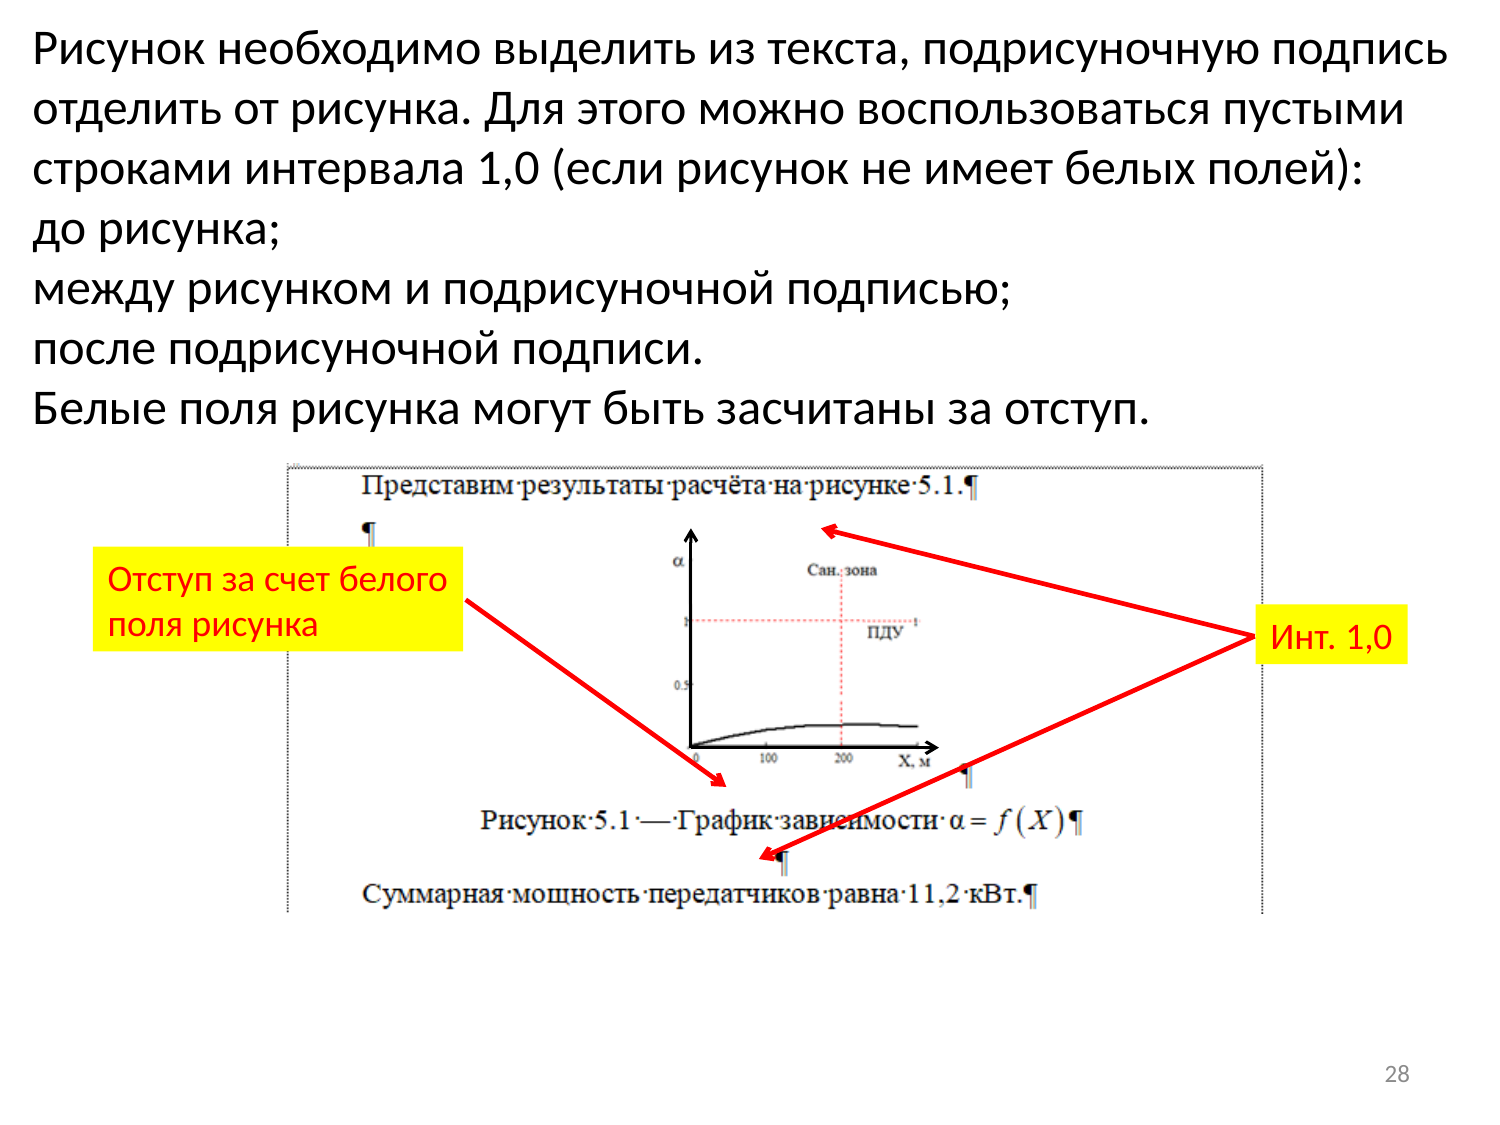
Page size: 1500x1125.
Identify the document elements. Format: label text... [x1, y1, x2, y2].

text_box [820, 527, 1255, 636]
slide_number 28 [1074, 1042, 1425, 1103]
text_box Отступ за счет белого поля рисунка [92, 546, 276, 652]
text_box Инт. 1,0 [1274, 604, 1408, 665]
picture [281, 463, 1269, 915]
text_box Рисунок необходимо выделить из текста, подрисуночную подпись отделить от рисунка. Для этого можно воспользоваться пустыми строками интервала 1,0 (если рисунок не имеет белых полей): до рисунка; между рисунком и подрисуночной подписью; после подрисуночной подписи. Белые поля рисунка могут быть засчитаны за отступ. [17, 7, 1500, 442]
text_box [465, 599, 727, 788]
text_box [758, 636, 1255, 860]
